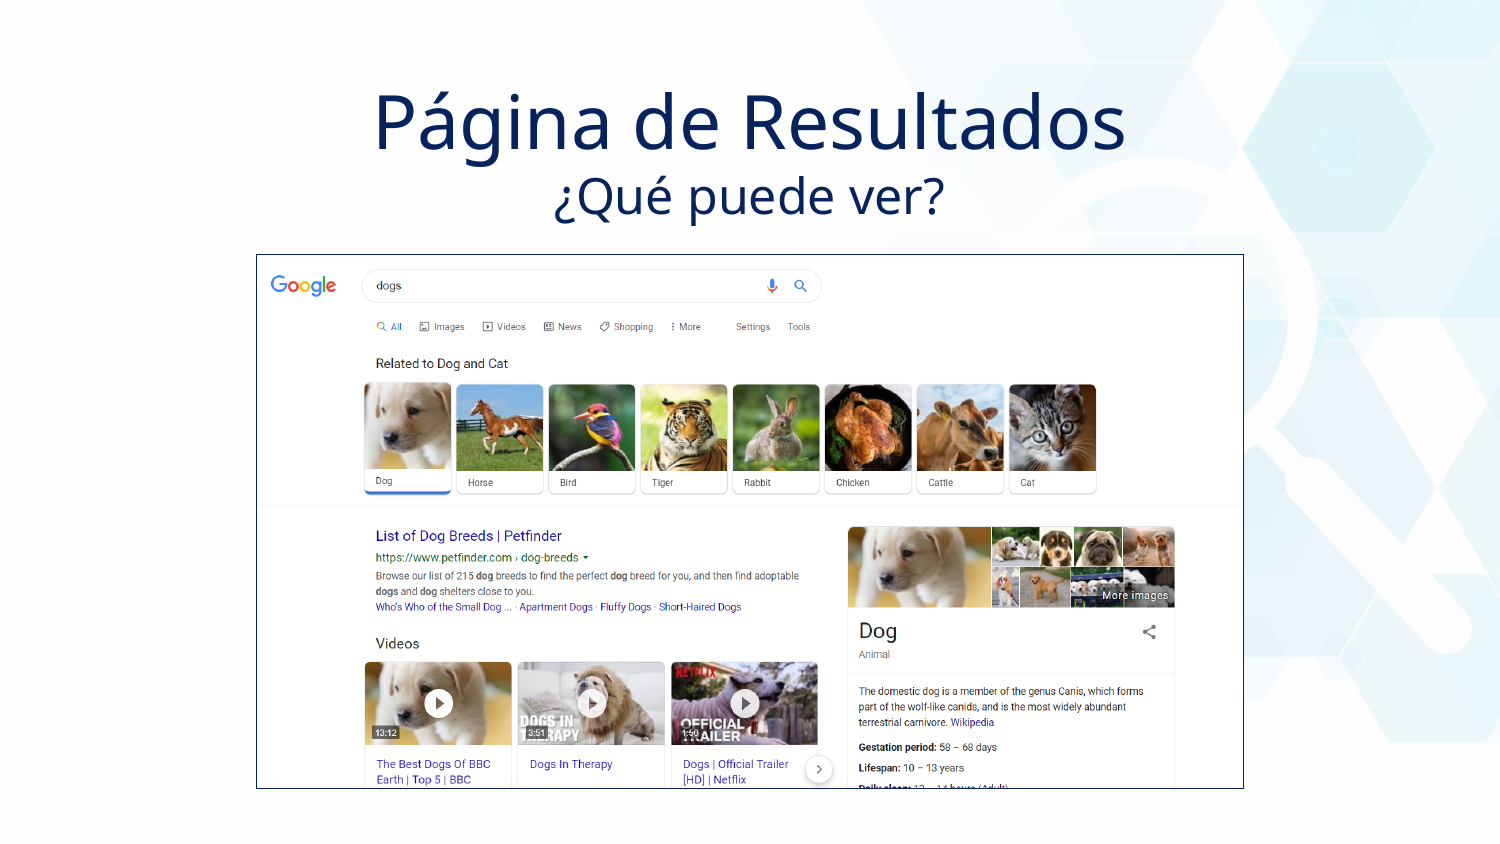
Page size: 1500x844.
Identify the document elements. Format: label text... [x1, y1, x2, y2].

title Página de Resultados [0, 59, 1500, 149]
text_box ¿Qué puede ver? [0, 149, 1500, 242]
picture [255, 253, 1244, 789]
